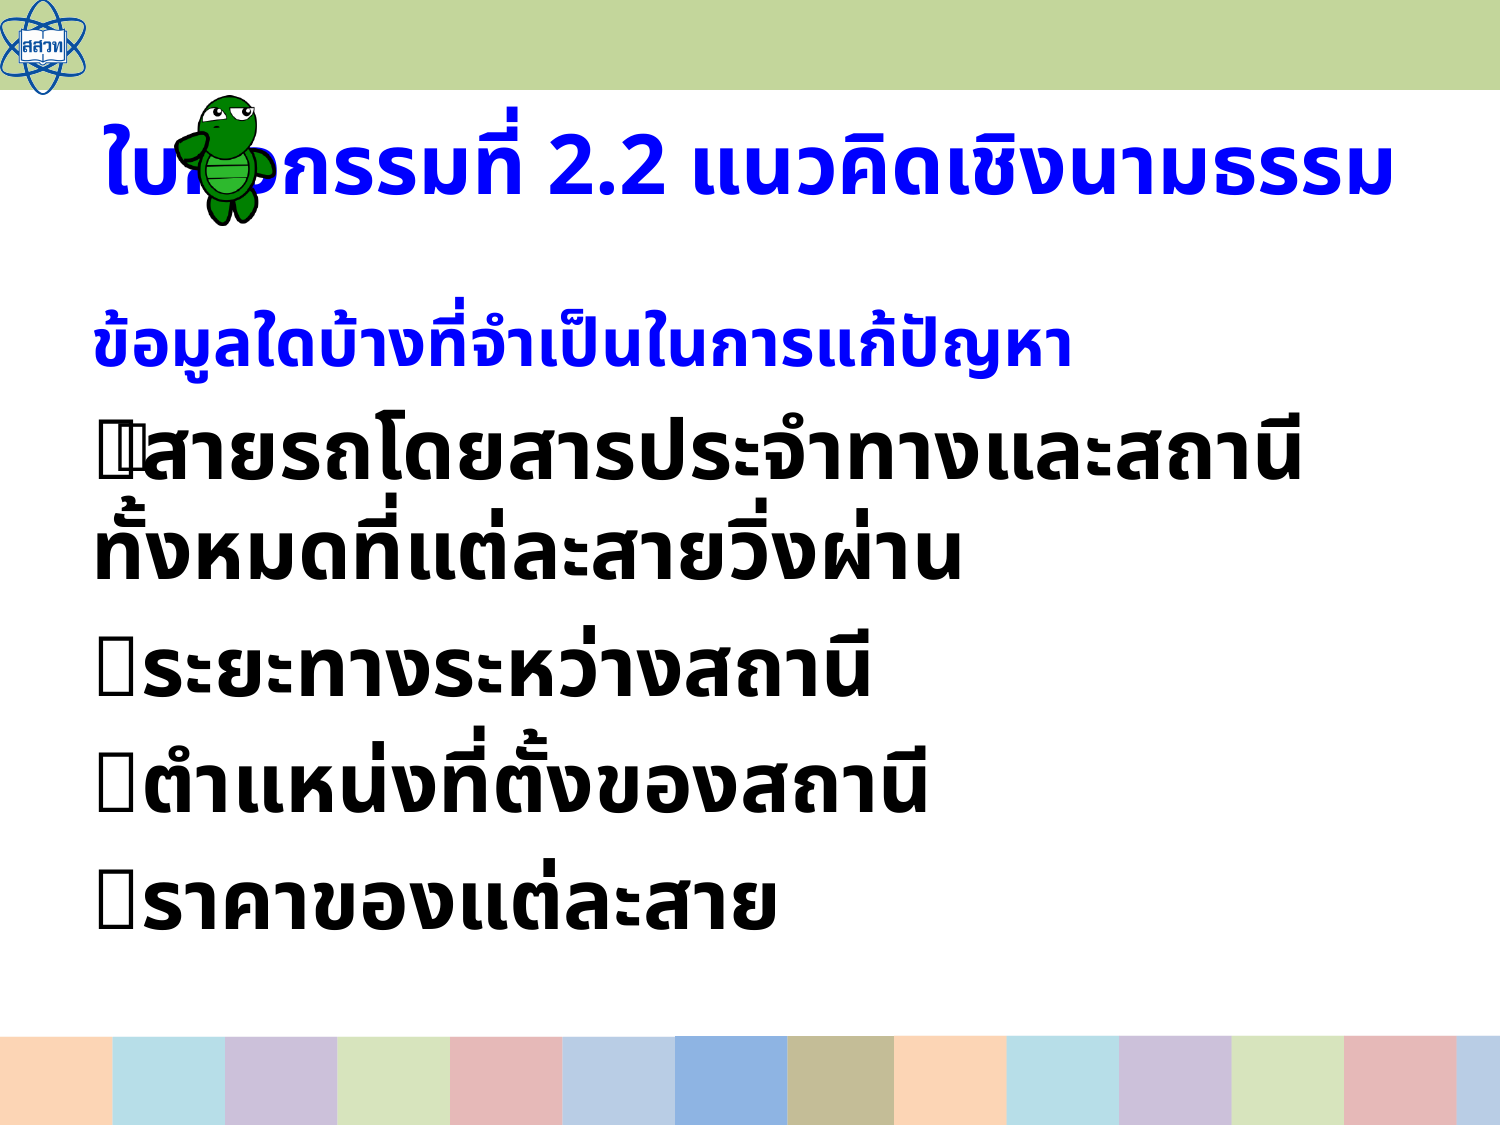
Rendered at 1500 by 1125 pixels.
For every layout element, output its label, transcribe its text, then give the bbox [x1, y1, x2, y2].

title ใบกิจกรรมที่ 2.2 แนวคิดเชิงนามธรรม [74, 67, 1425, 255]
list ข้อมูลใดบ้างที่จำเป็นในการแก้ปัญหา สายรถโดยสารประจำทางและสถานีทั้งหมดที่แต่ละสายวิ่งผ่าน ระยะทางระหว่างสถานี ตำแหน่งที่ตั้งของสถานี ราคาของแต่ละสาย [76, 292, 1471, 966]
text_box  [97, 397, 310, 493]
picture [0, 0, 86, 95]
picture [174, 95, 277, 226]
